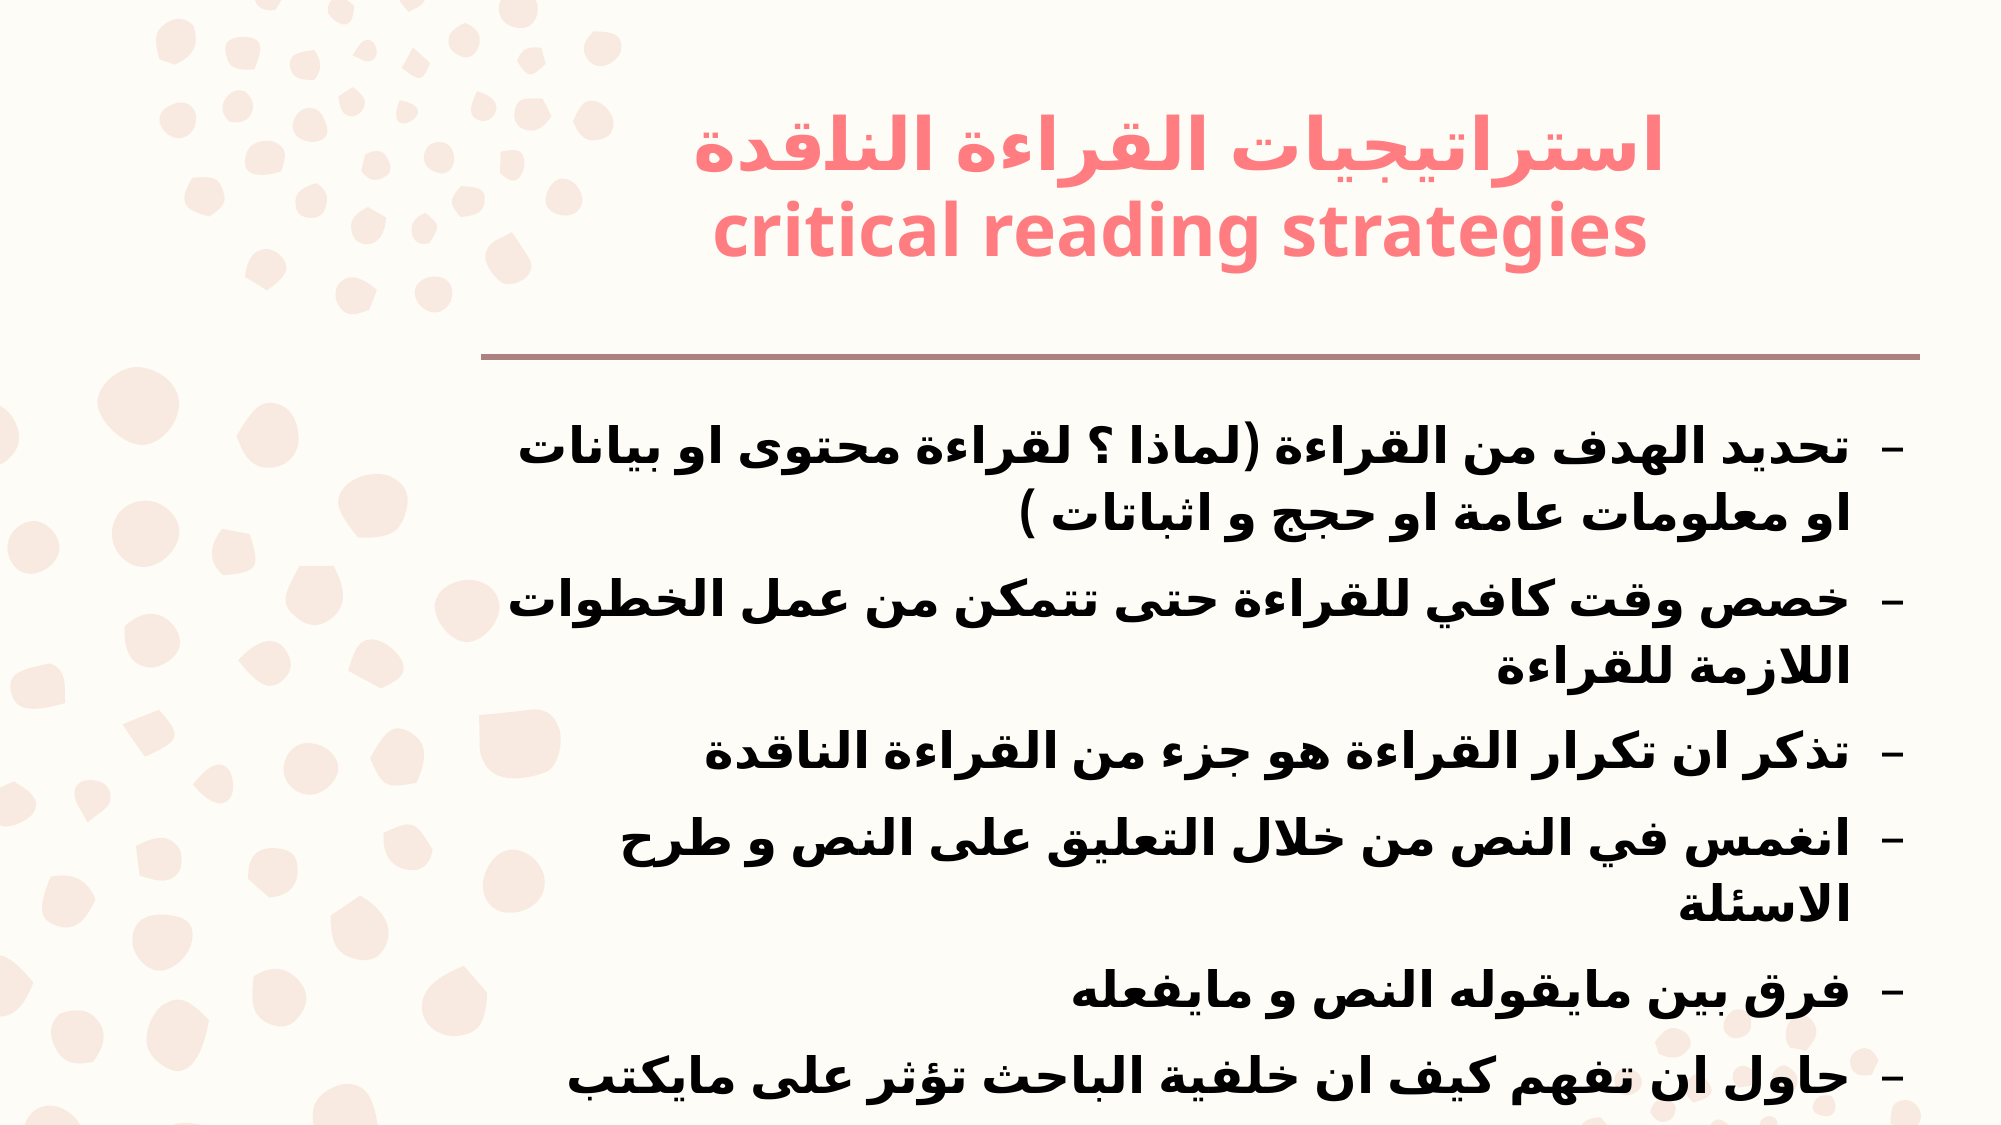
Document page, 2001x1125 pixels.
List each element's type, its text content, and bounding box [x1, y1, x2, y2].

title استراتيجيات القراءة الناقدة critical reading strategies [460, 93, 1920, 350]
list تحديد الهدف من القراءة (لماذا ؟ لقراءة محتوى او بيانات او معلومات عامة او حجج و اثباتات ) خصص وقت كافي للقراءة حتى تتمكن من عمل الخطوات اللازمة للقراءة تذكر ان تكرار القراءة هو جزء من القراءة الناقدة انغمس في النص من خلال التعليق على النص و طرح الاسئلة فرق بين مايقوله النص و مايفعله حاول ان تفهم كيف ان خلفية الباحث تؤثر على مايكتب تأمل الطريقة التي تقرأ بها و حاول تعديلها [481, 399, 1920, 1060]
